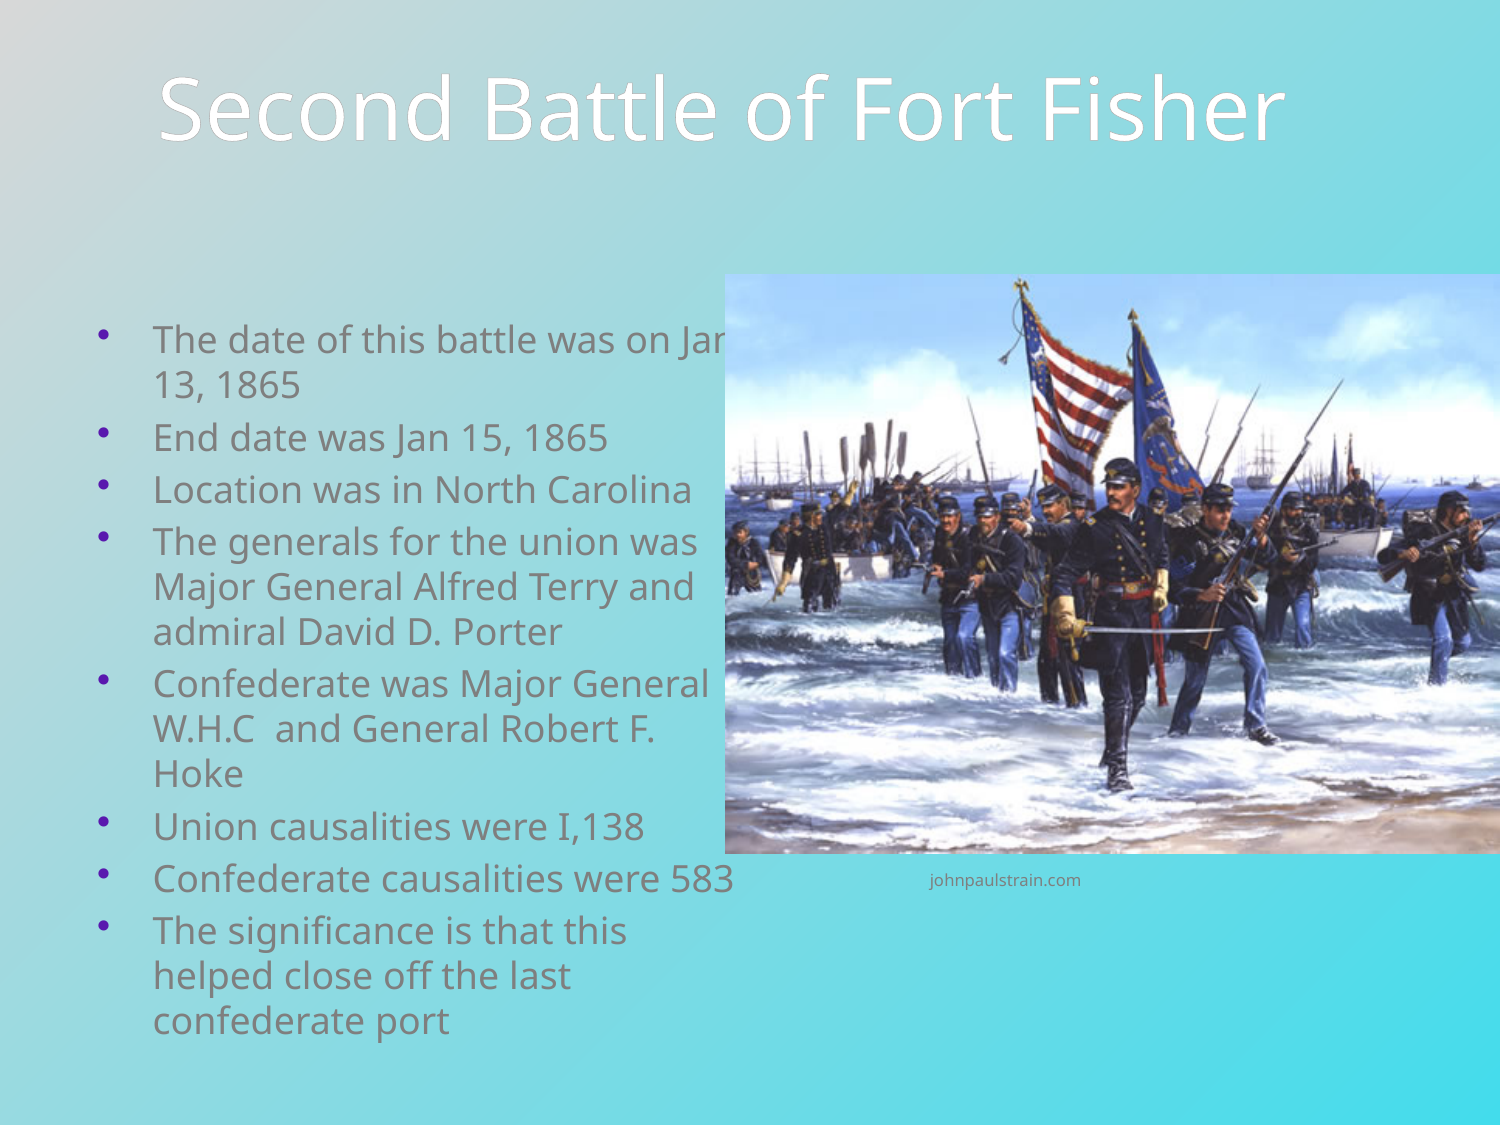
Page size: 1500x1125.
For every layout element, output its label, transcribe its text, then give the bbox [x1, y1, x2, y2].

picture [724, 274, 1500, 854]
text_box johnpaulstrain.com [914, 862, 1097, 898]
list The date of this battle was on Jan 13, 1865 End date was Jan 15, 1865 Location was in North Carolina The generals for the union was Major General Alfred Terry and admiral David D. Porter Confederate was Major General W.H.C and General Robert F. Hoke Union causalities were I,138 Confederate causalities were 583 The significance is that this helped close off the last confederate port [75, 308, 763, 1059]
title Second Battle of Fort Fisher [62, 37, 1413, 174]
